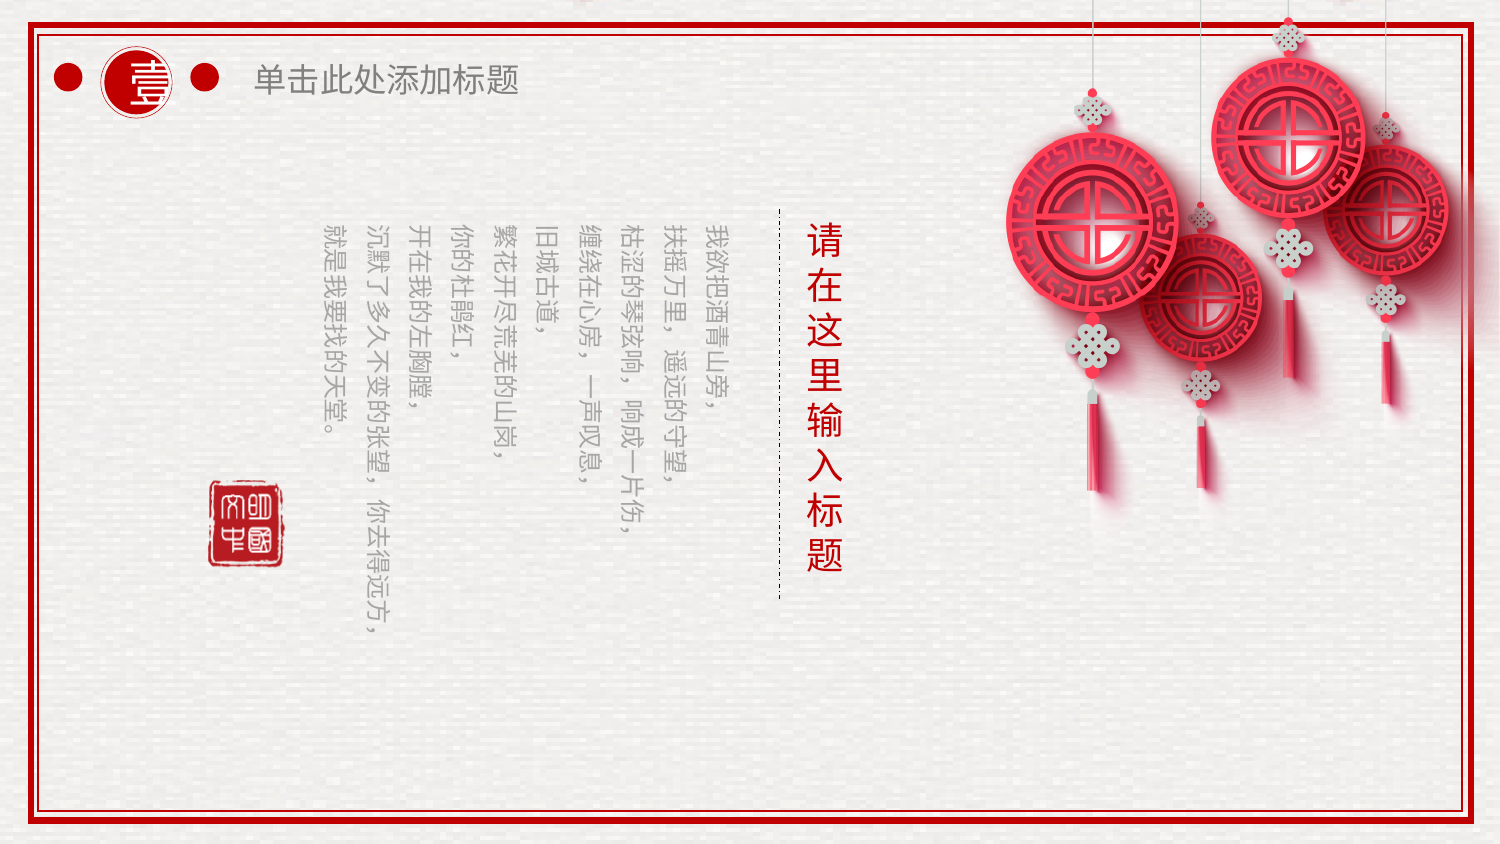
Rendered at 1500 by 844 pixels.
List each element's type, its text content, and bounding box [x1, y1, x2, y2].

picture [0, 0, 1500, 844]
text_box 我欲把酒青山旁， 扶摇万里，遥远的守望， 枯涩的琴弦响，响成一片伤， 缠绕在心房，一声叹息， 旧城古道， 繁花开尽荒芜的山岗， 你的杜鹃红， 开在我的左胸膛， 沉默了多久不变的张望，你去得远方， 就是我要找的天堂。 [271, 209, 742, 657]
text_box 请在这里输入标题 [792, 209, 874, 585]
